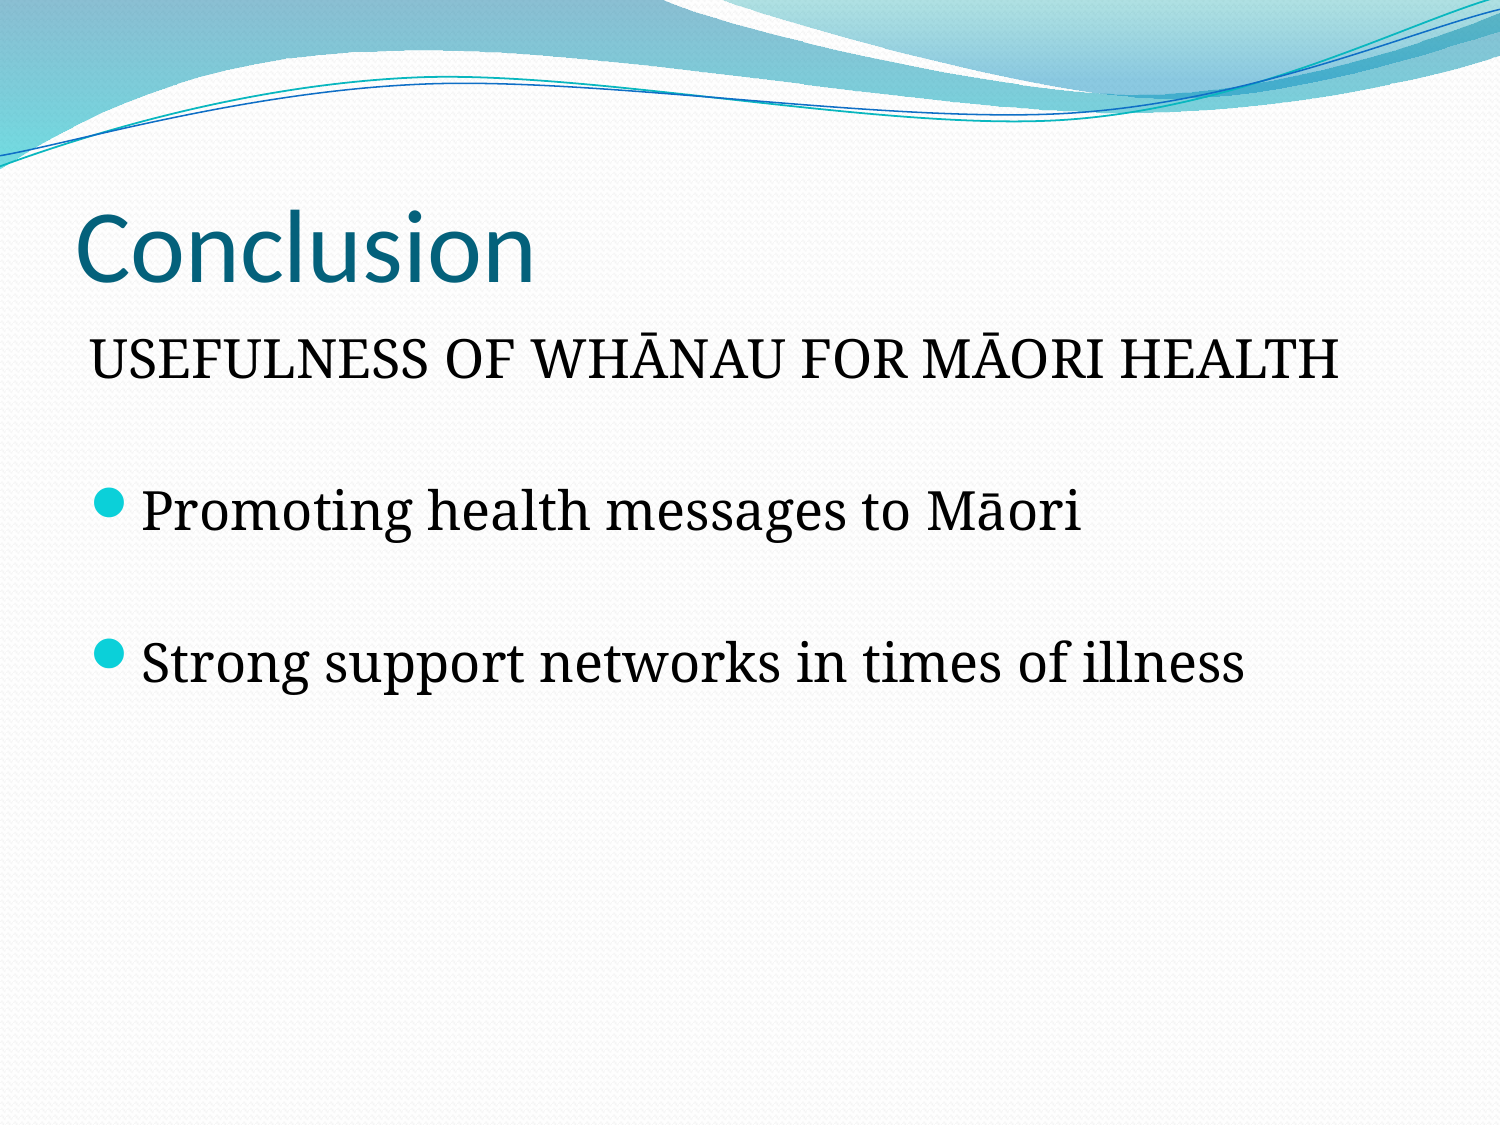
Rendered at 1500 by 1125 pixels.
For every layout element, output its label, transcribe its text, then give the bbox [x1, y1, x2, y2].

list USEFULNESS OF WHĀNAU FOR MĀORI HEALTH Promoting health messages to Māori Strong support networks in times of illness [75, 317, 1425, 1038]
title Conclusion [75, 115, 1425, 303]
